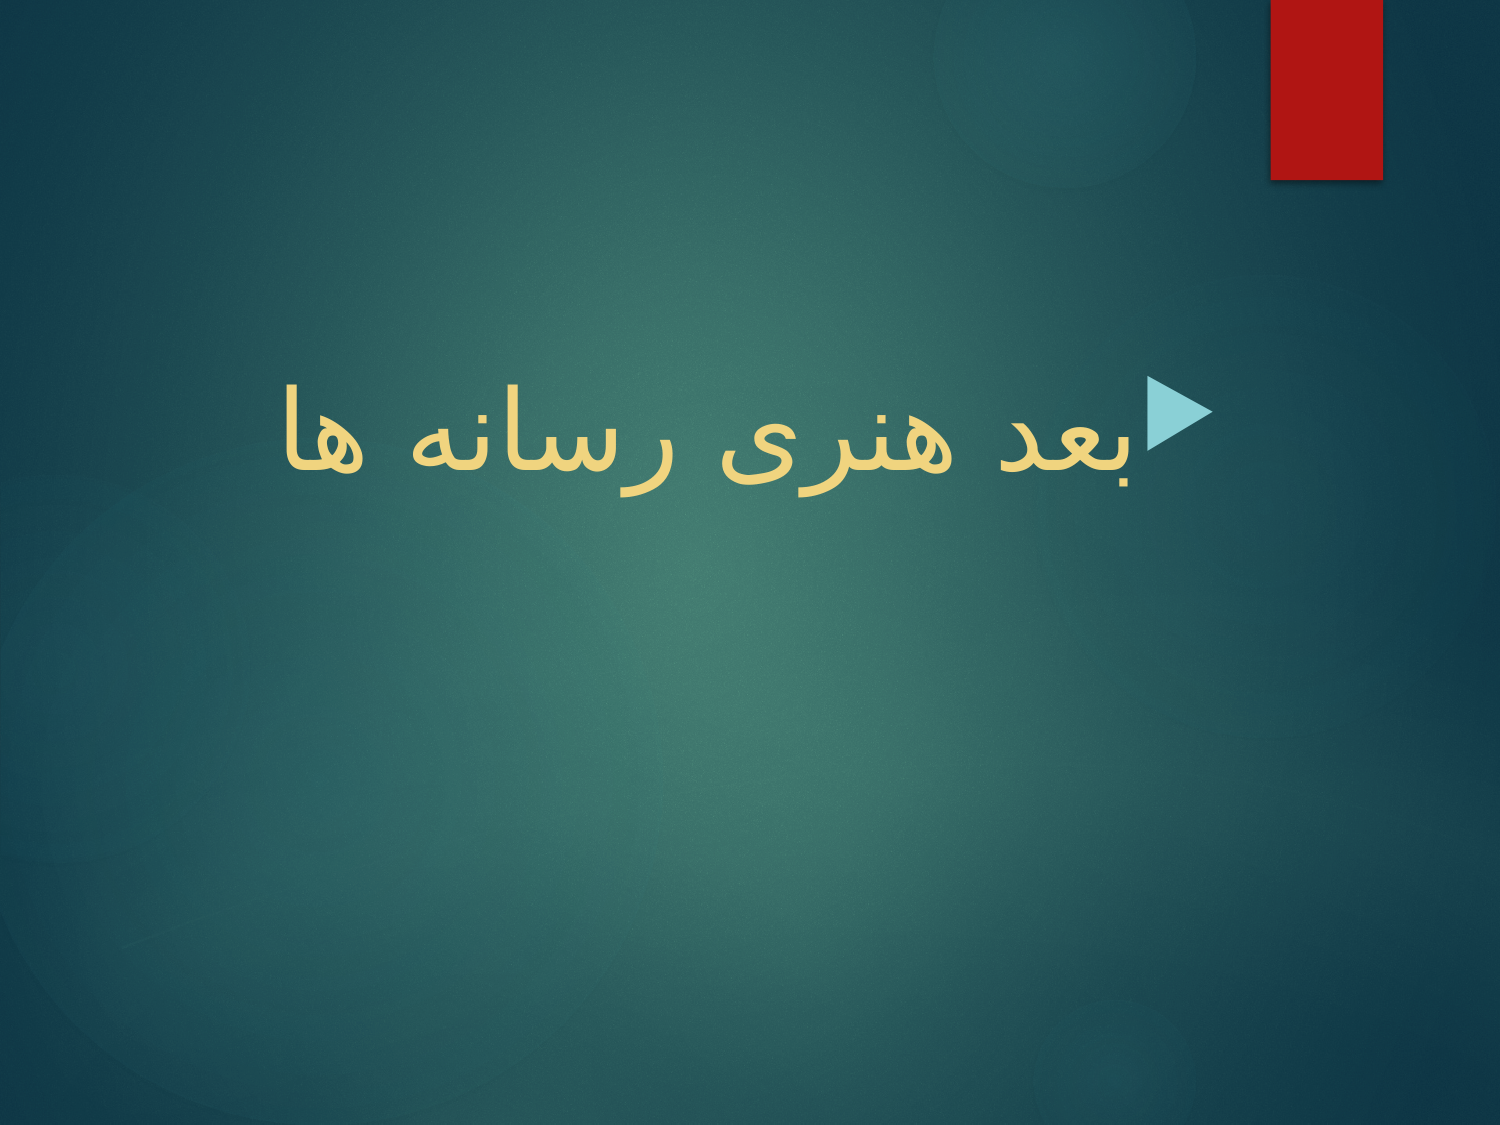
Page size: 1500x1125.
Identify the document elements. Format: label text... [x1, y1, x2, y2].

list بعد هنری رسانه ها [75, 350, 1425, 1100]
